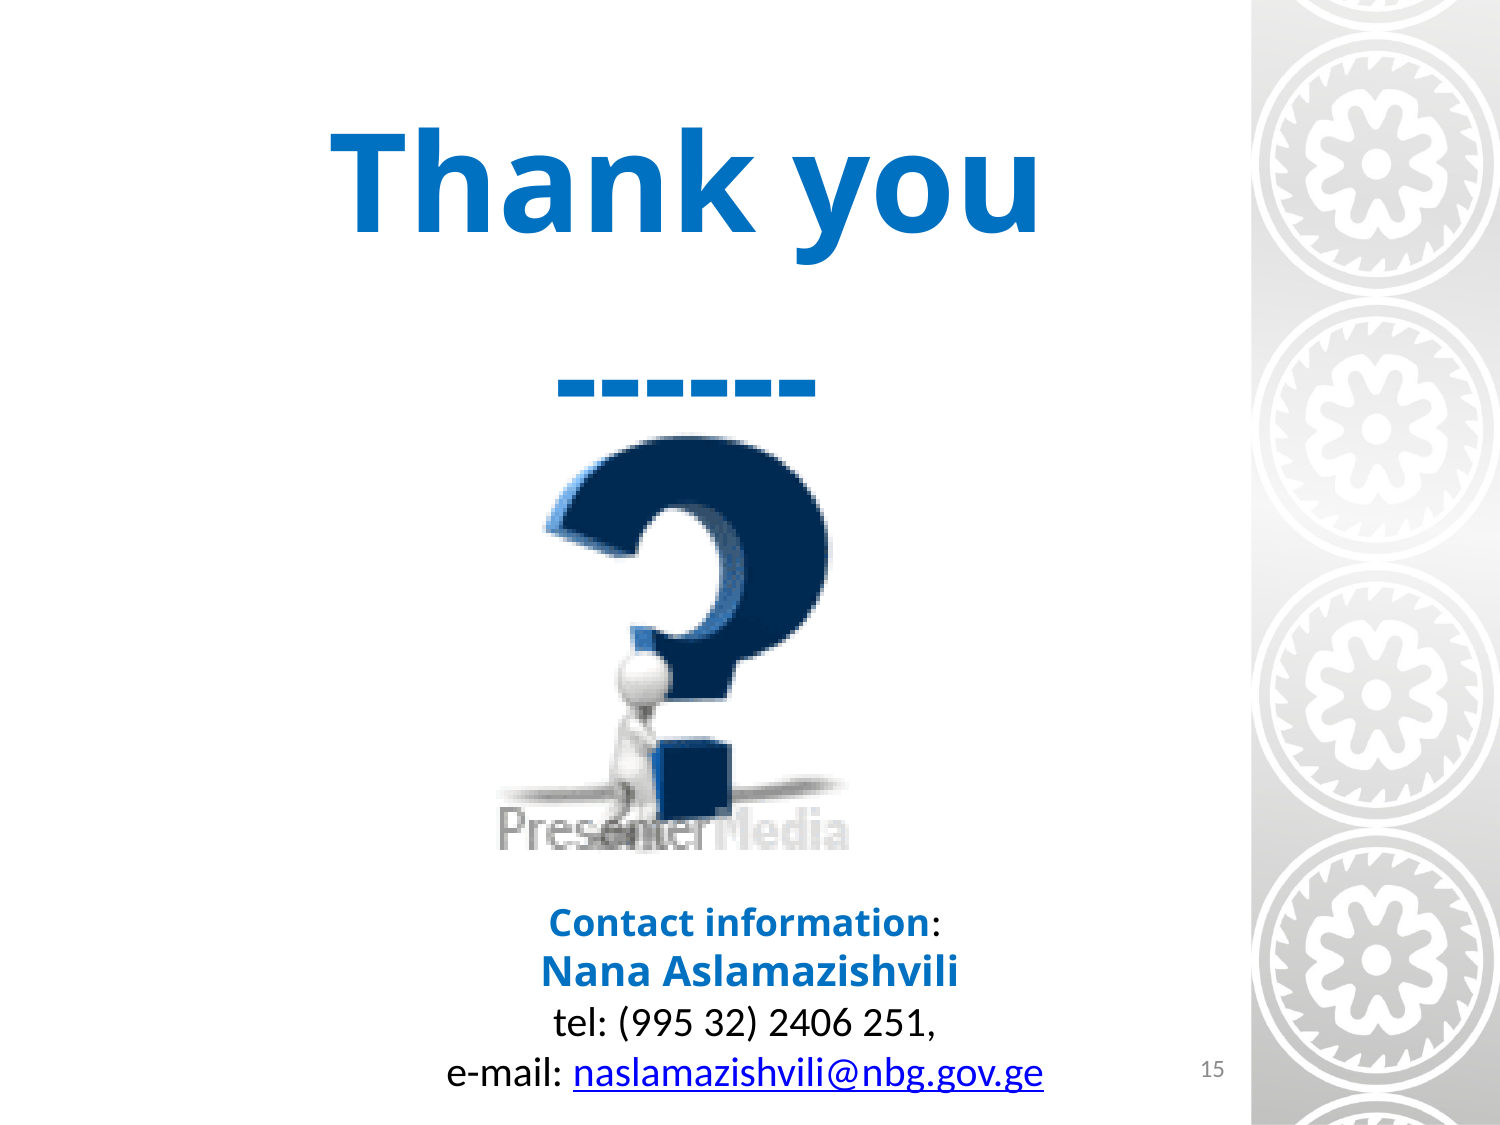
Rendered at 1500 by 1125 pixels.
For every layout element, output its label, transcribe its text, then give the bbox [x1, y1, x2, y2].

slide_number 15 [1037, 1037, 1388, 1098]
text_box Contact information: Nana Aslamazishvili tel: (995 32) 2406 251, e-mail: naslamazishvili@nbg.gov.ge [0, 887, 1500, 1125]
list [449, 424, 913, 888]
text_box Thank you ------ [0, 87, 1375, 375]
picture [0, 0, 1500, 887]
